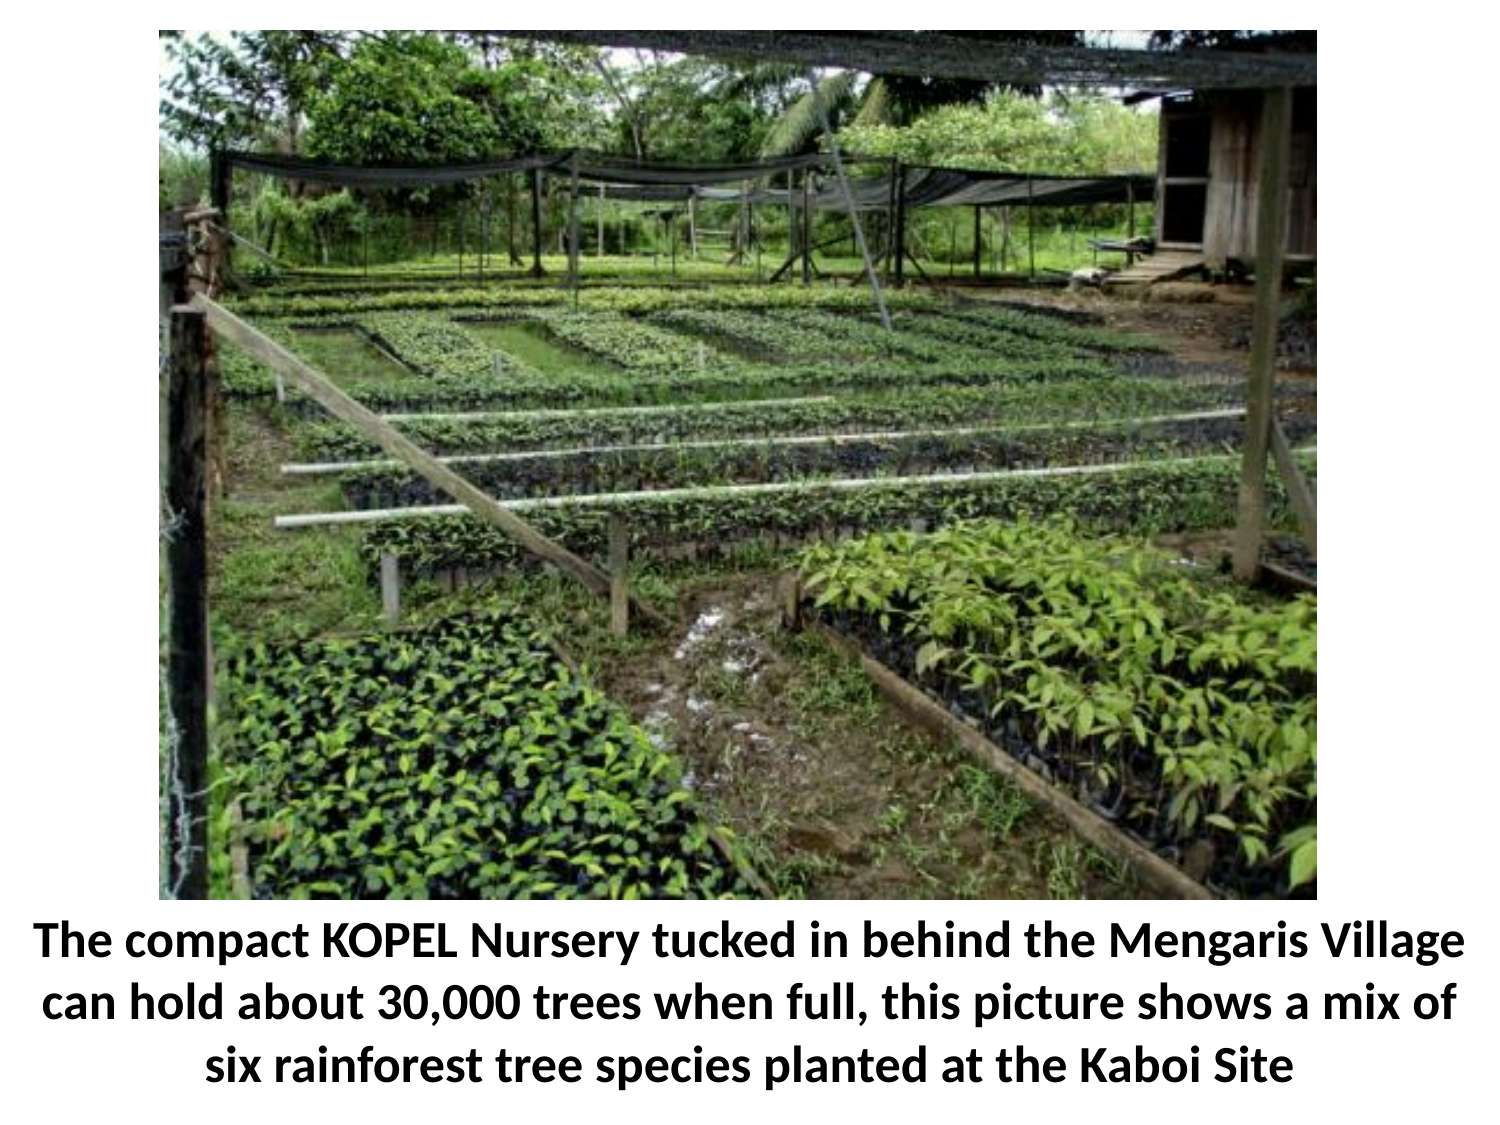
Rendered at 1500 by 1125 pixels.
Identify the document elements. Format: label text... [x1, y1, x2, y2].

picture [159, 30, 1318, 900]
title The compact KOPEL Nursery tucked in behind the Mengaris Village can hold about 30,000 trees when full, this picture shows a mix of six rainforest tree species planted at the Kaboi Site [0, 905, 1500, 1093]
